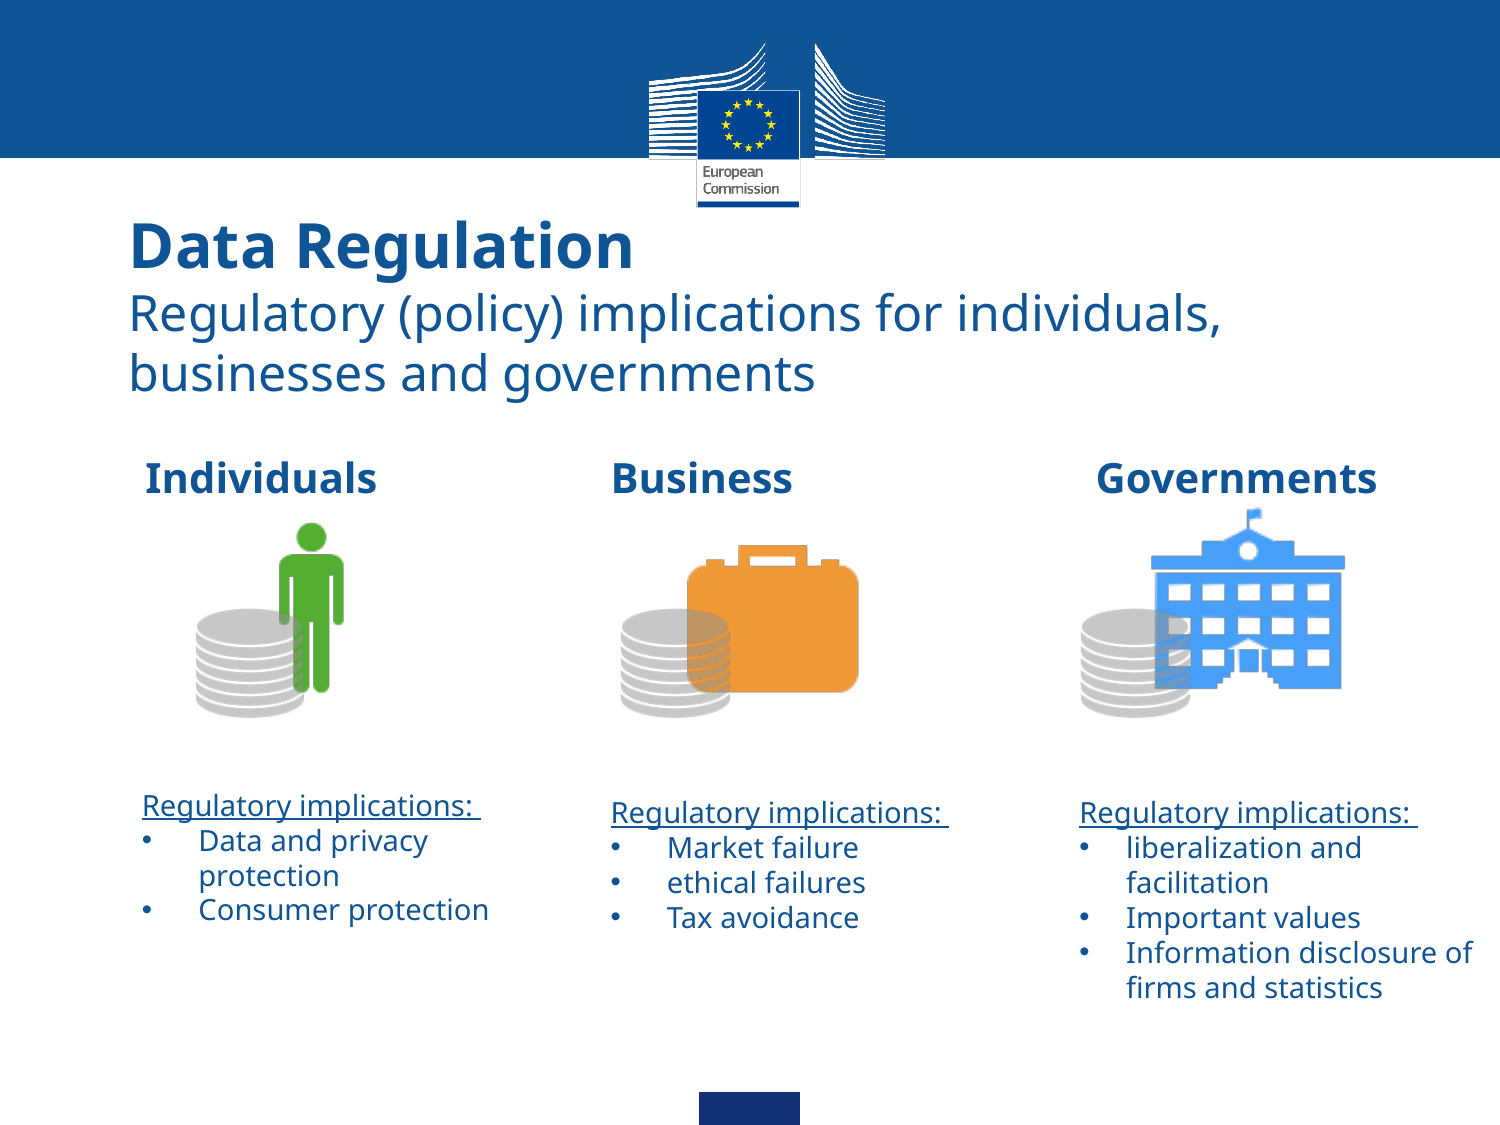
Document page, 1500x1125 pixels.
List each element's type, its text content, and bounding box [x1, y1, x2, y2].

text_box Regulatory implications: Data and privacy protection Consumer protection [127, 779, 560, 935]
text_box Business [595, 444, 981, 509]
text_box Data Regulation Regulatory (policy) implications for individuals, businesses and governments [55, 226, 1406, 381]
text_box Governments [1080, 444, 1466, 509]
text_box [195, 522, 345, 719]
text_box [1080, 506, 1347, 719]
picture [649, 42, 885, 208]
text_box Regulatory implications: Market failure ethical failures Tax avoidance [595, 786, 1029, 977]
text_box Individuals [130, 444, 426, 509]
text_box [620, 544, 860, 719]
text_box Regulatory implications: liberalization and facilitation Important values Information disclosure of firms and statistics [1064, 786, 1497, 1012]
